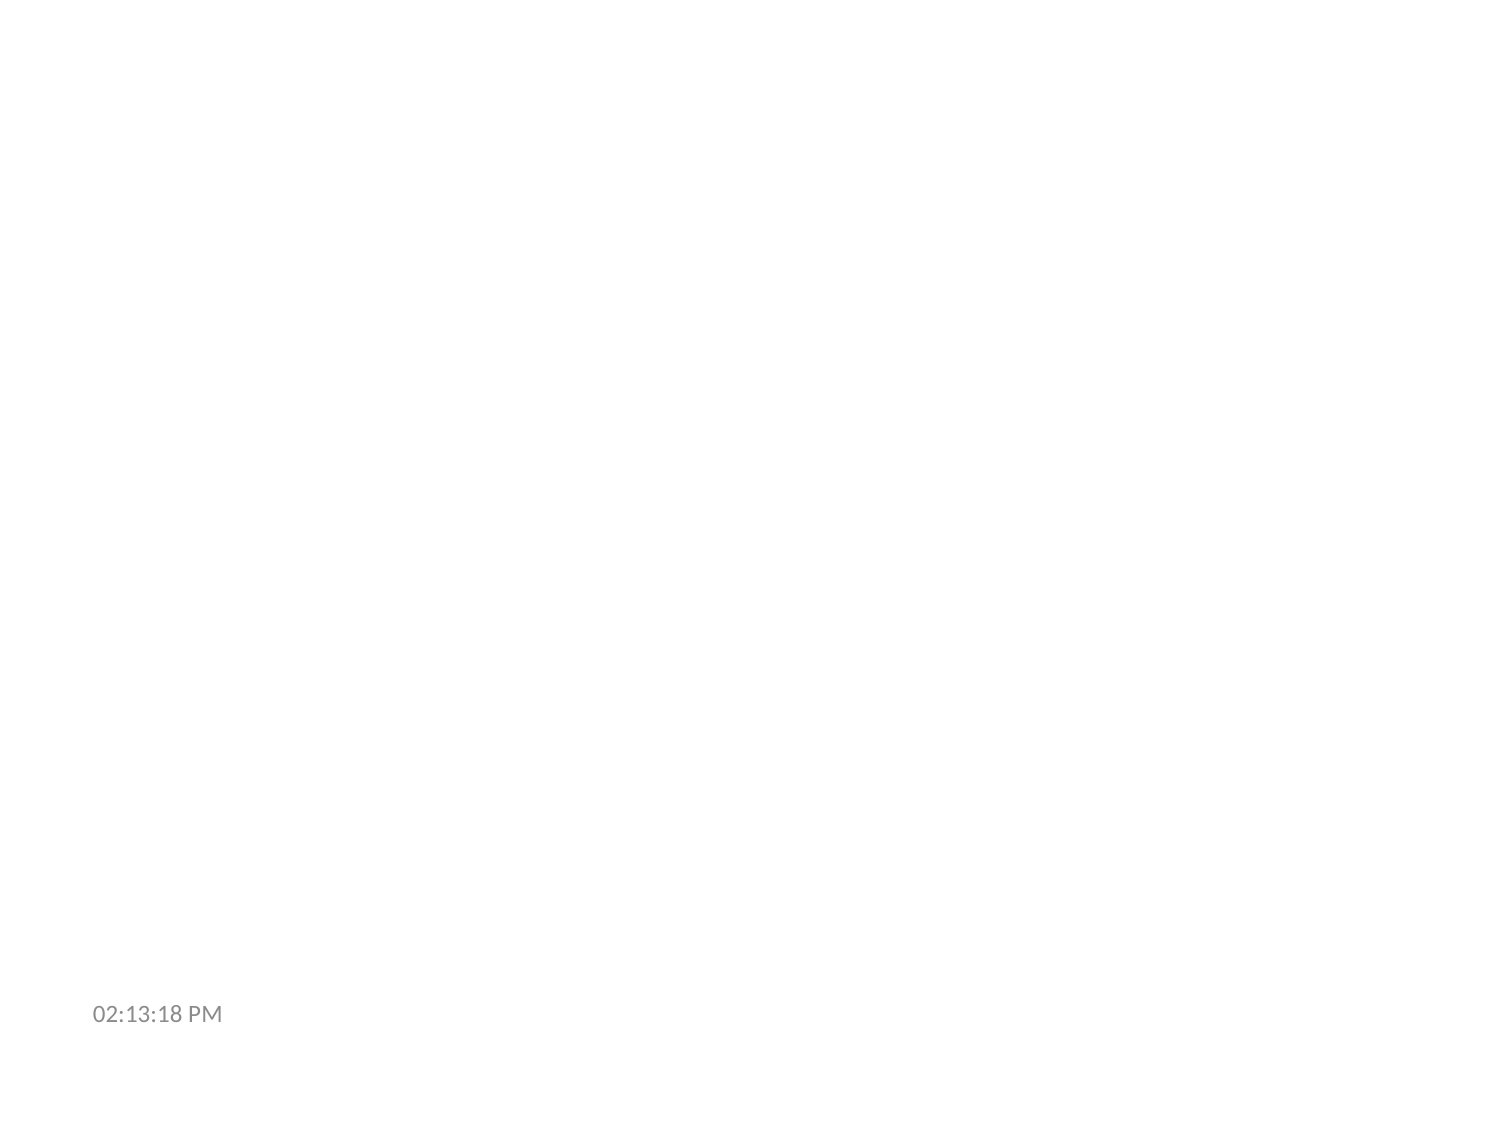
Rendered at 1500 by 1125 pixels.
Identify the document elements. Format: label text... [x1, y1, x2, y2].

text_box 3:35:09 PM [77, 982, 428, 1043]
